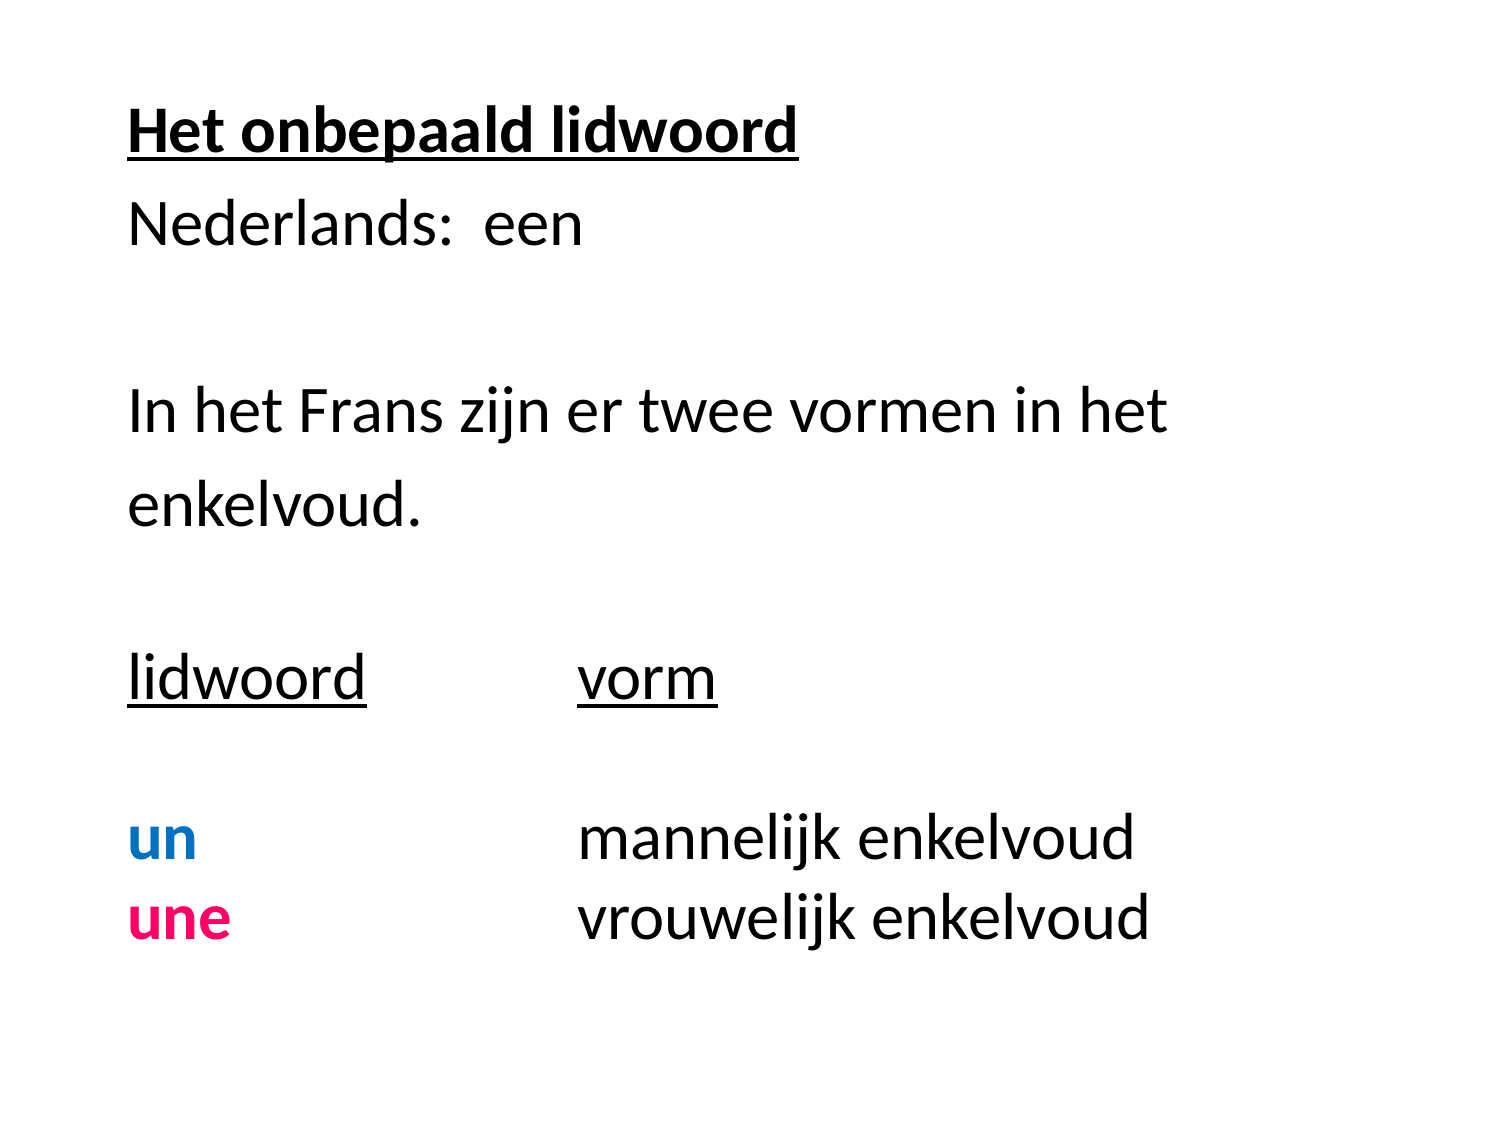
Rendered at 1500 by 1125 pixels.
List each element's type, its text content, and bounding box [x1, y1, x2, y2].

text_box Het onbepaald lidwoord Nederlands: een In het Frans zijn er twee vormen in het enkelvoud. lidwoord vorm un mannelijk enkelvoud une vrouwelijk enkelvoud [112, 78, 1388, 1024]
